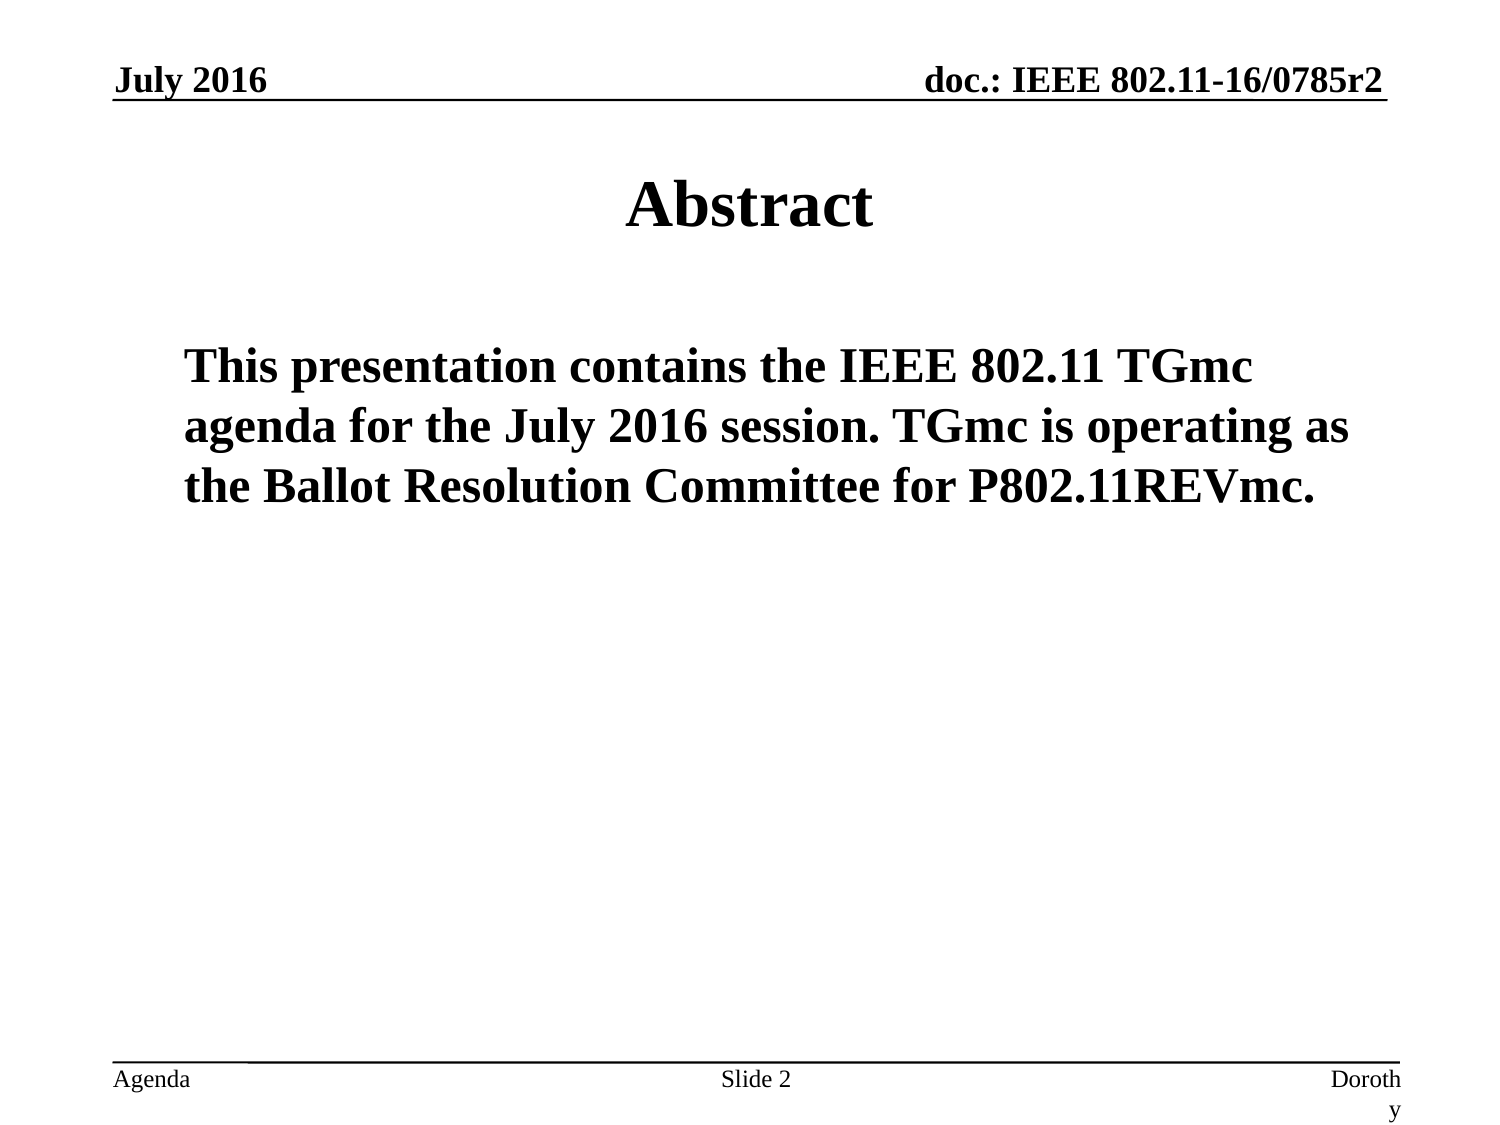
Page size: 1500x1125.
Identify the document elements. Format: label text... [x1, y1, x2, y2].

title Abstract [112, 112, 1388, 288]
slide_number Slide 2 [712, 1062, 800, 1093]
footer Dorothy Stanley, HP Enterprise [1325, 1062, 1402, 1093]
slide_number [114, 54, 425, 100]
list This presentation contains the IEEE 802.11 TGmc agenda for the July 2016 session. TGmc is operating as the Ballot Resolution Committee for P802.11REVmc. [112, 324, 1388, 1000]
